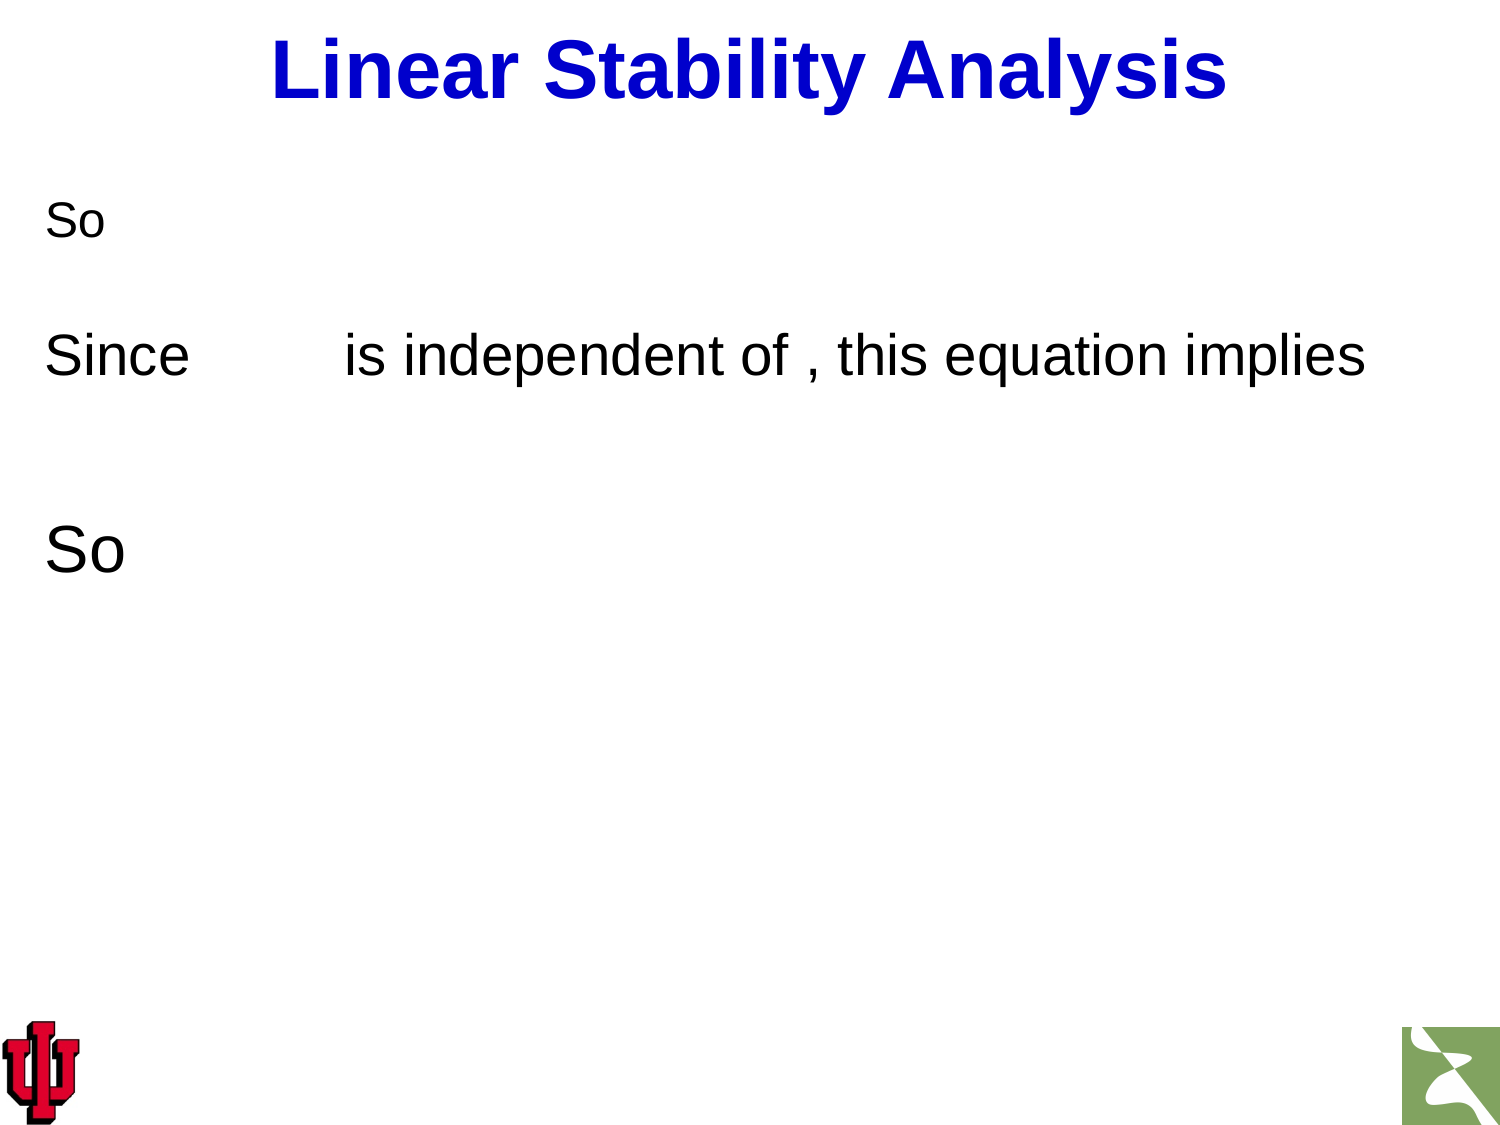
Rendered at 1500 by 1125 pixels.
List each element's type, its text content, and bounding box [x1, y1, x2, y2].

picture [0, 1020, 80, 1125]
title Linear Stability Analysis [0, 0, 1500, 132]
picture [1402, 1027, 1500, 1125]
